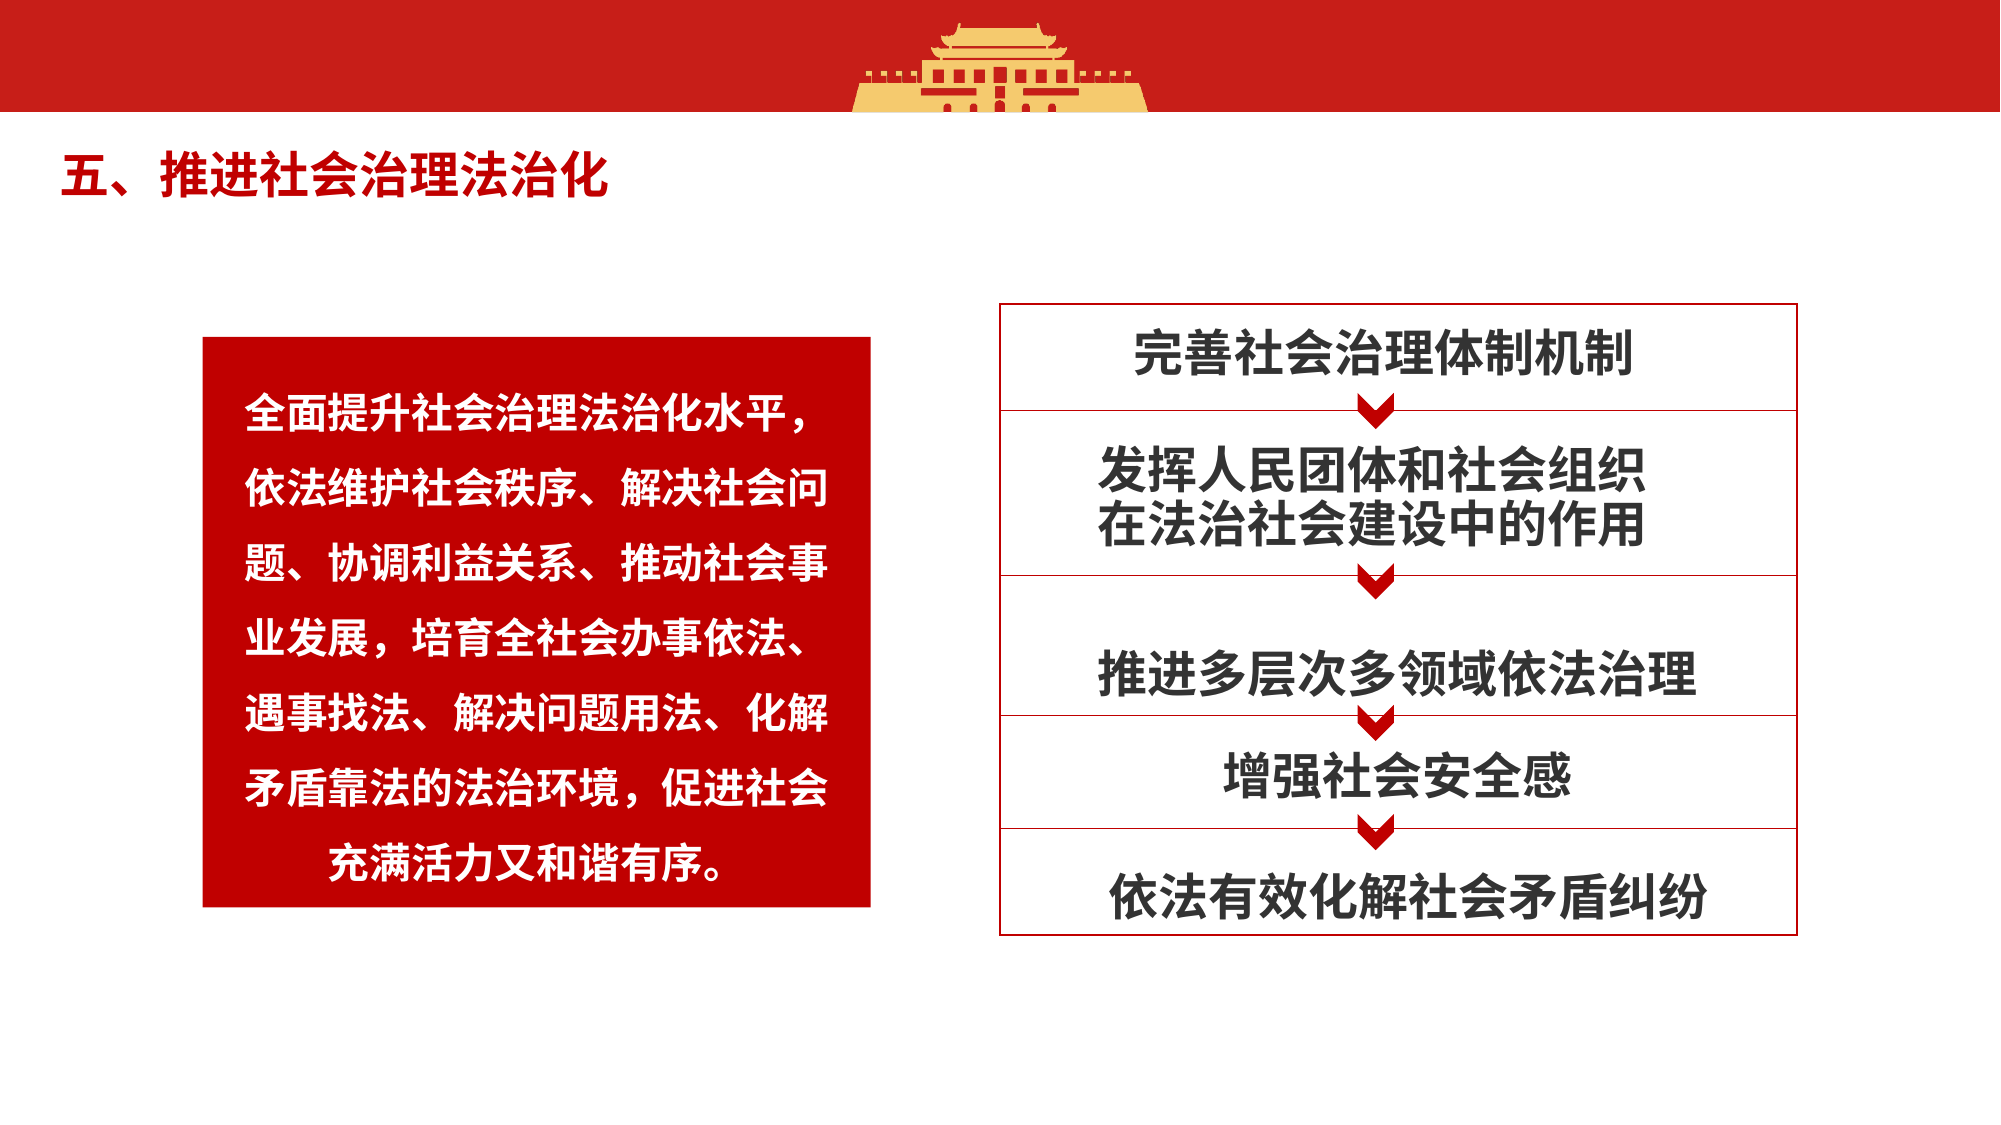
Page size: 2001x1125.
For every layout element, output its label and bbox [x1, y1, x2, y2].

picture [835, 0, 1165, 163]
text_box [202, 336, 871, 908]
text_box [1357, 392, 1394, 851]
text_box [999, 303, 1798, 935]
